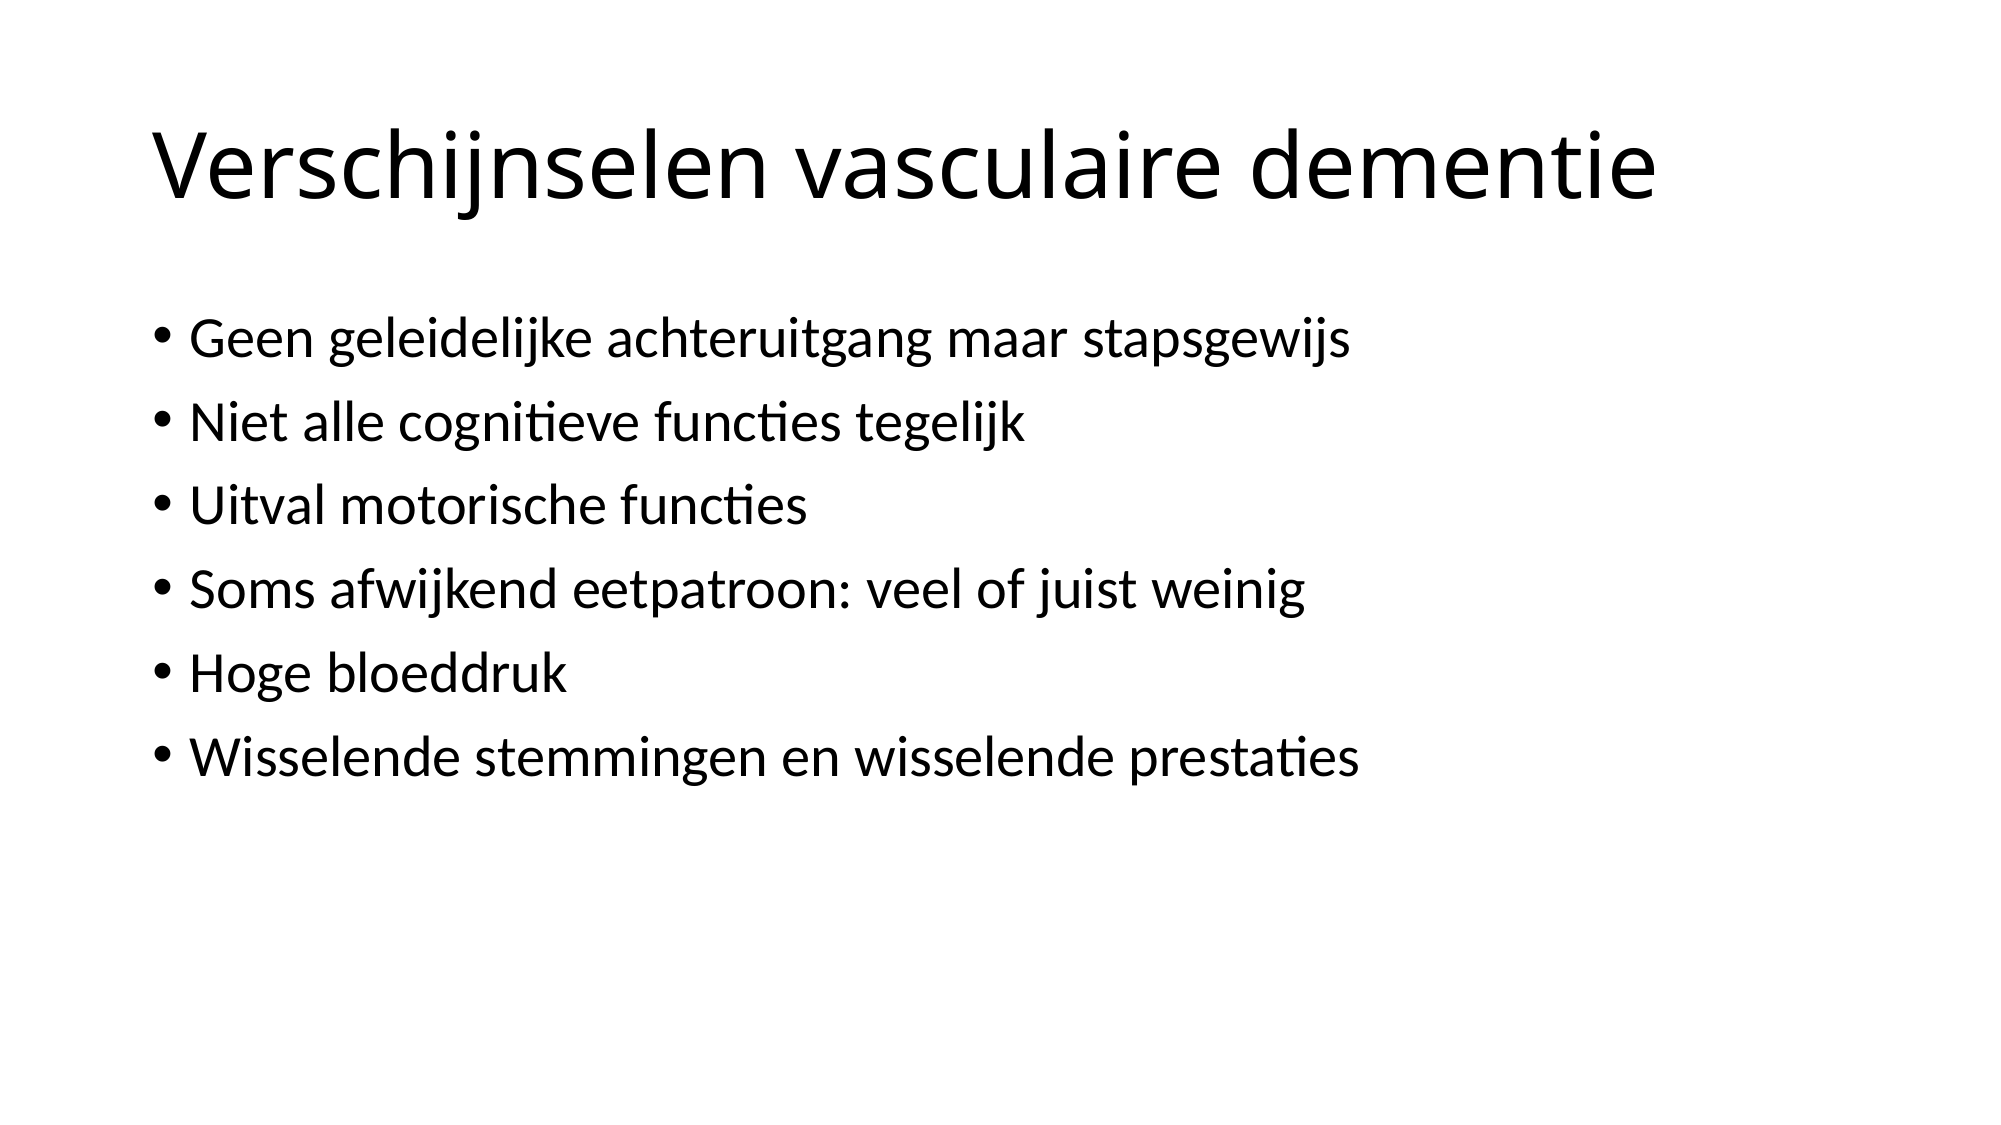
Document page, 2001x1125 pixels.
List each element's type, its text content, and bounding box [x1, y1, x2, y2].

list Geen geleidelijke achteruitgang maar stapsgewijs Niet alle cognitieve functies tegelijk Uitval motorische functies Soms afwijkend eetpatroon: veel of juist weinig Hoge bloeddruk Wisselende stemmingen en wisselende prestaties [137, 299, 1863, 1014]
title Verschijnselen vasculaire dementie [137, 59, 1863, 278]
